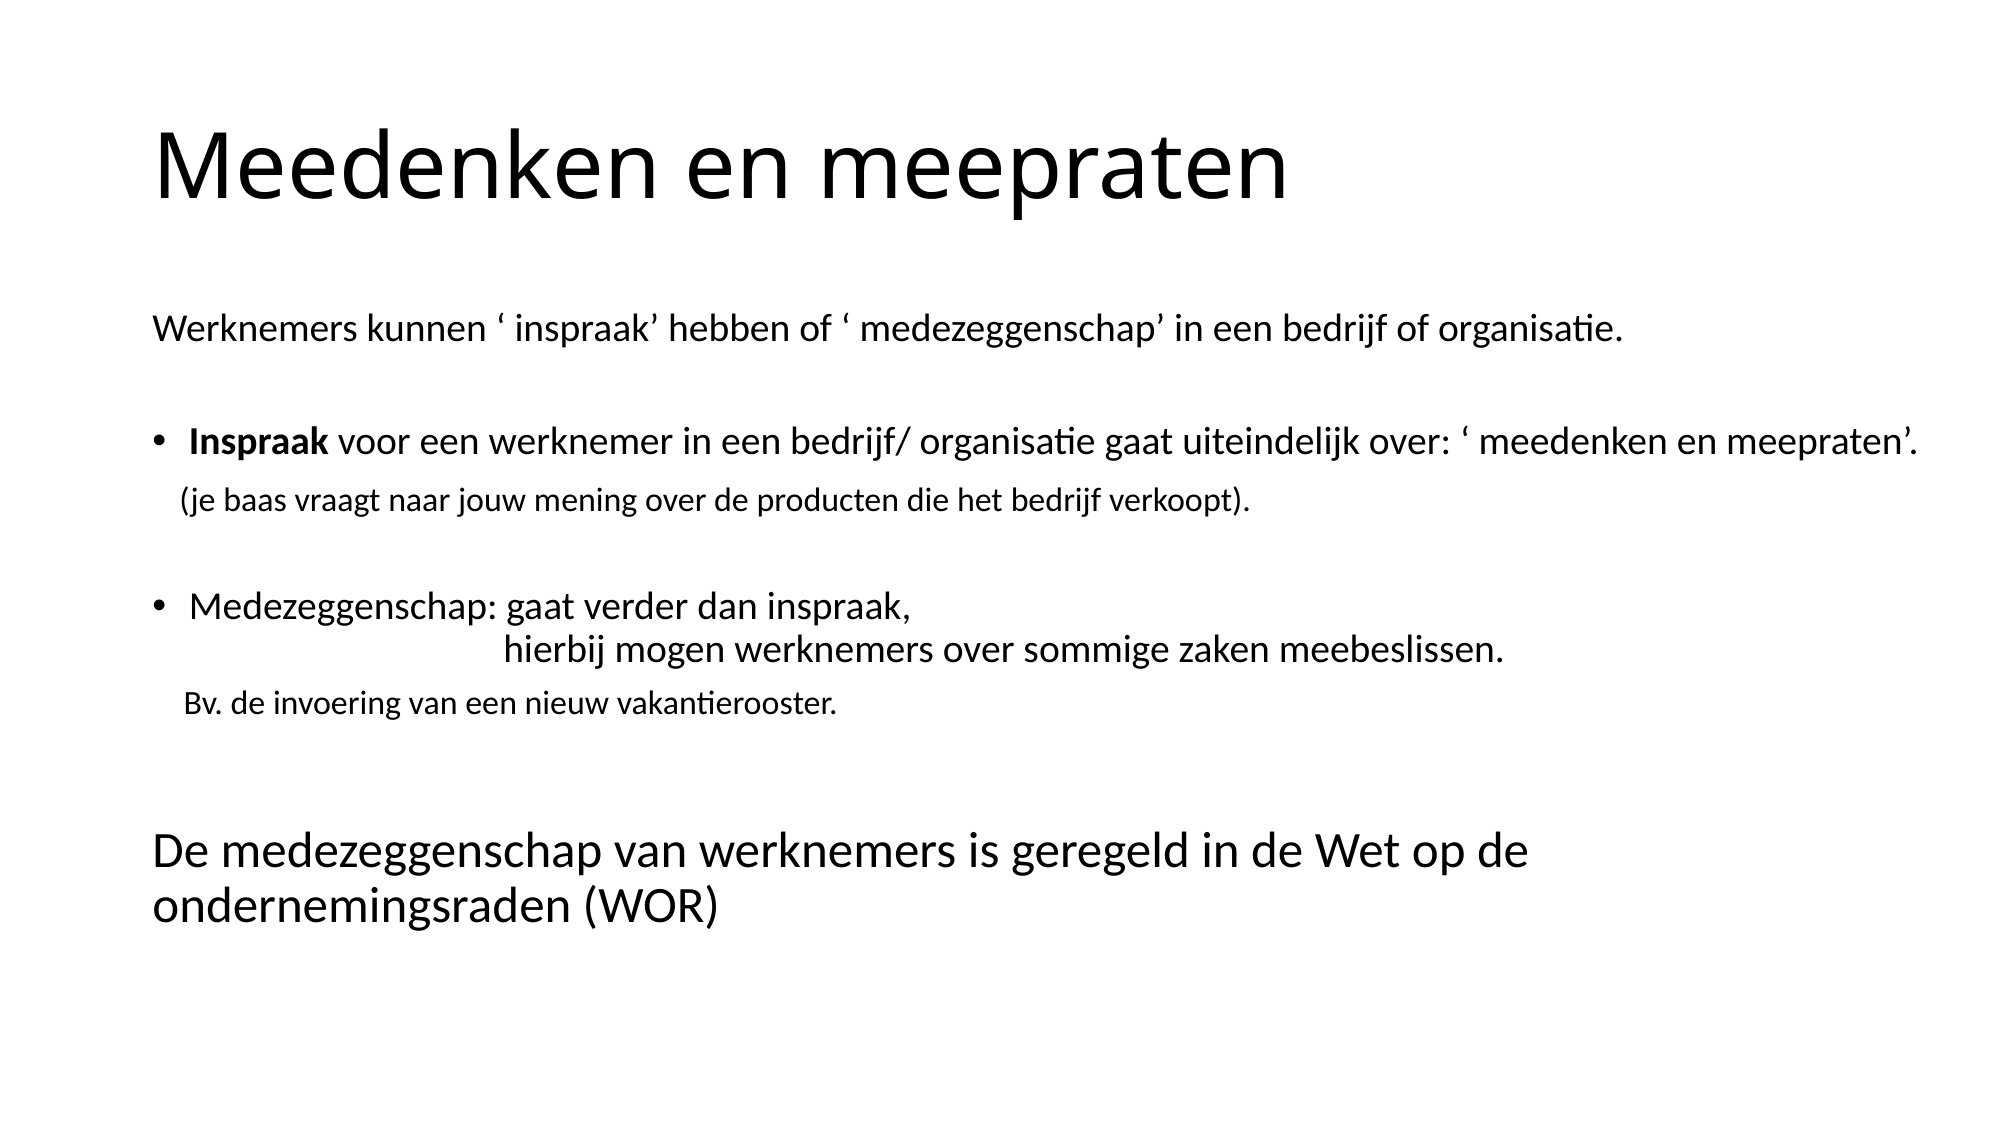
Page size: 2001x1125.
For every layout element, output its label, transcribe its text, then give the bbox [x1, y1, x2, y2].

list Werknemers kunnen ‘ inspraak’ hebben of ‘ medezeggenschap’ in een bedrijf of organisatie. Inspraak voor een werknemer in een bedrijf/ organisatie gaat uiteindelijk over: ‘ meedenken en meepraten’. (je baas vraagt naar jouw mening over de producten die het bedrijf verkoopt). Medezeggenschap: gaat verder dan inspraak, hierbij mogen werknemers over sommige zaken meebeslissen. Bv. de invoering van een nieuw vakantierooster. De medezeggenschap van werknemers is geregeld in de Wet op de ondernemingsraden (WOR) [137, 299, 1952, 1014]
title Meedenken en meepraten [137, 59, 1863, 278]
